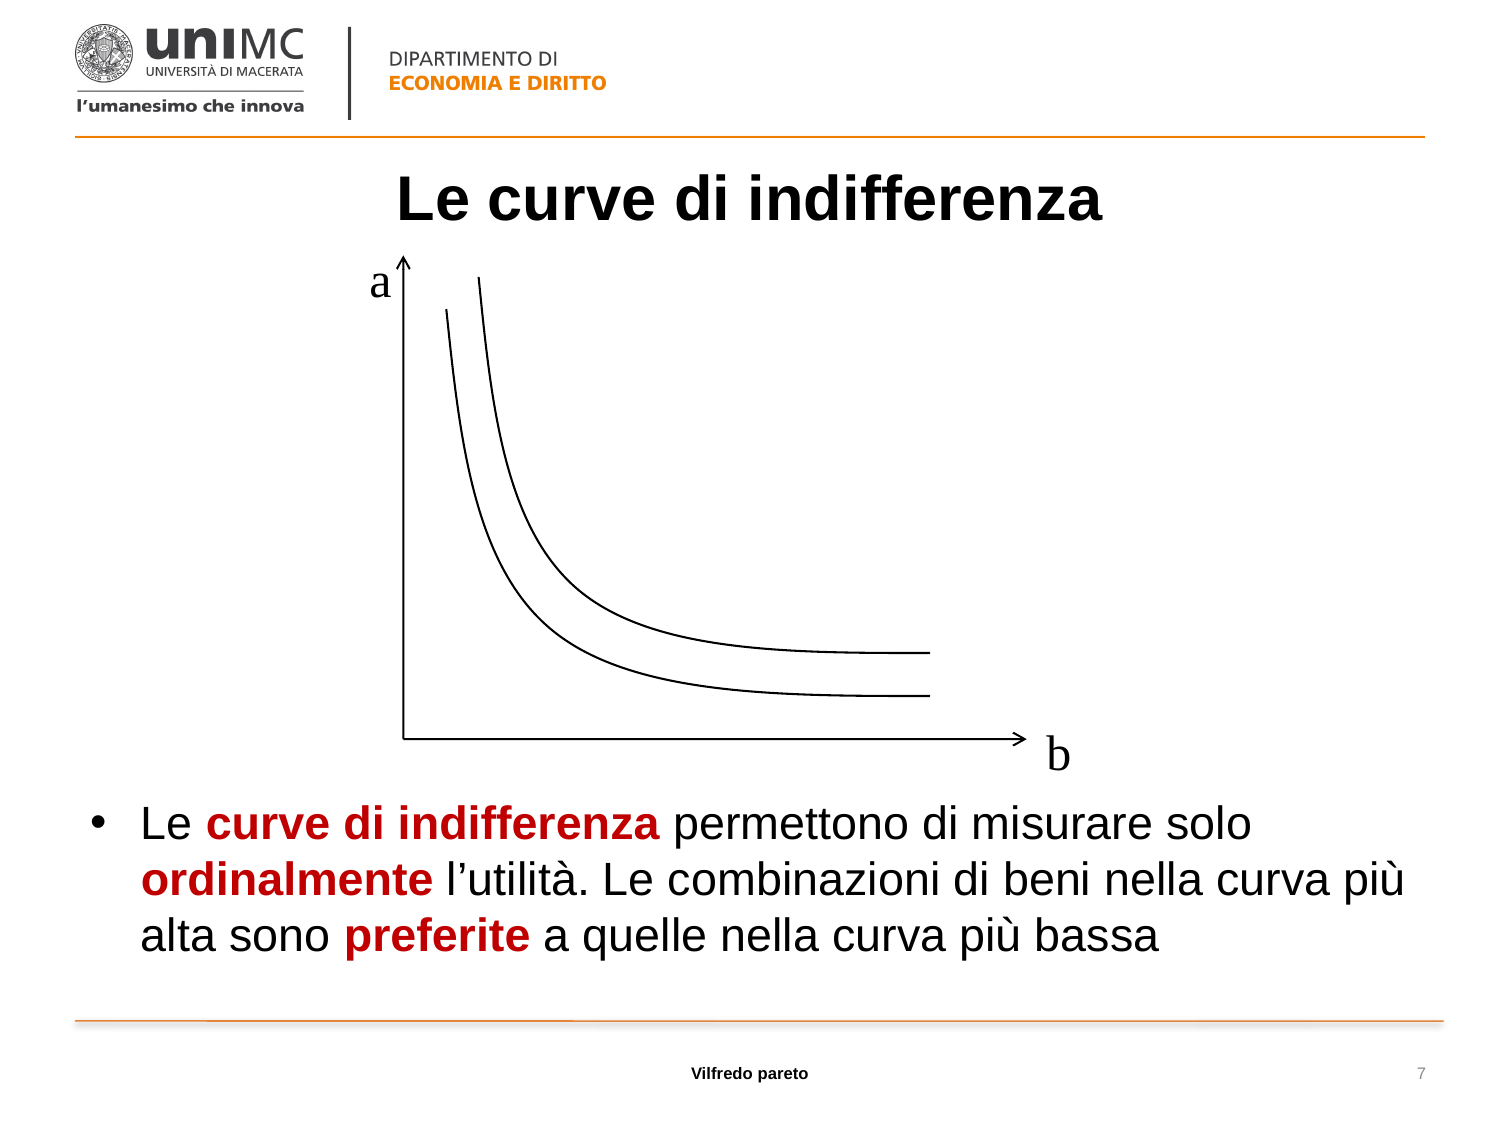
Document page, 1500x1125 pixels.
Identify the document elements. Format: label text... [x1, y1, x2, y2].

footer Vilfredo pareto [512, 1042, 988, 1103]
list Le curve di indifferenza permettono di misurare solo ordinalmente l’utilità. Le combinazioni di beni nella curva più alta sono preferite a quelle nella curva più bassa [75, 785, 1425, 1002]
picture [75, 24, 1425, 138]
slide_number 7 [1091, 1042, 1442, 1103]
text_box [357, 239, 1083, 778]
title Le curve di indifferenza [75, 149, 1425, 241]
